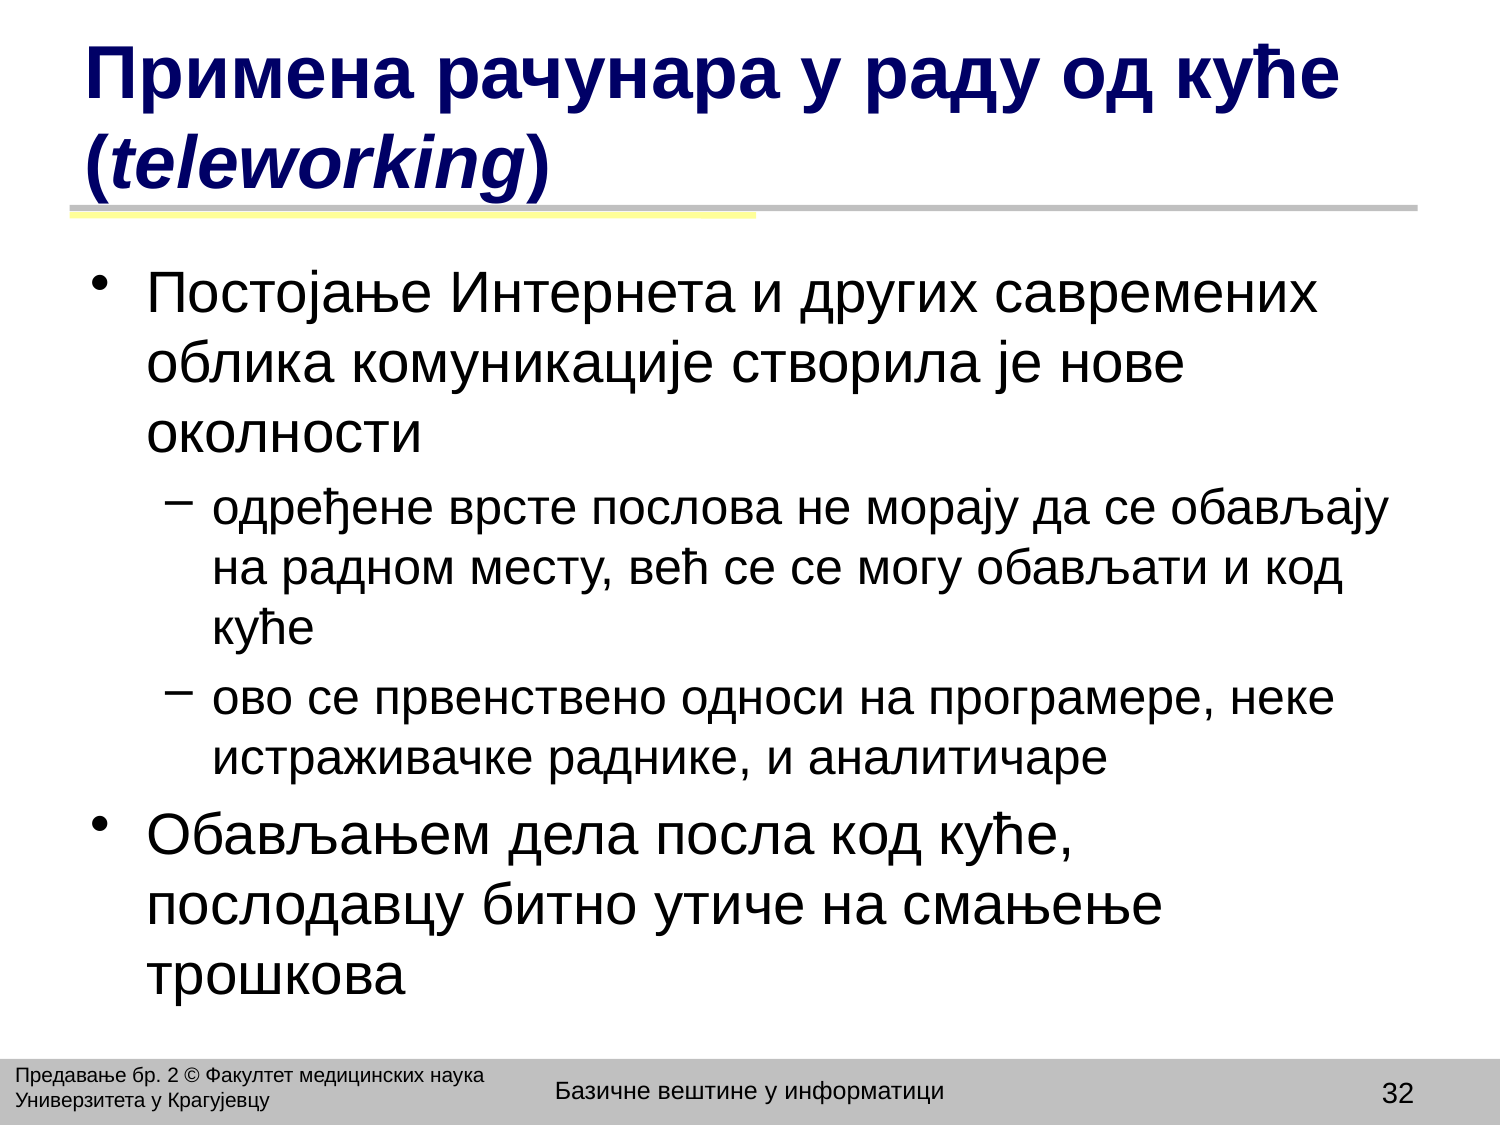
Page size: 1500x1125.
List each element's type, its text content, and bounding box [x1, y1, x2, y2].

slide_number 32 [1079, 1066, 1430, 1125]
slide_number Предавање бр. 2 © Факултет медицинских наука Универзитета у Крагујевцу [0, 1053, 607, 1108]
footer Базичне вештине у информатици [512, 1066, 988, 1125]
title Примена рачунара у раду од куће (teleworking) [69, 19, 1426, 208]
list Постојање Интернета и других савремених облика комуникације створила је нове околности одређене врсте послова не морају да се обављају на радном месту, већ се се могу обављати и код куће ово се првенствено односи на програмере, неке истраживачке раднике, и аналитичаре Обављањем дела посла код куће, послодавцу битно утиче на смањење трошкова [74, 246, 1426, 1023]
